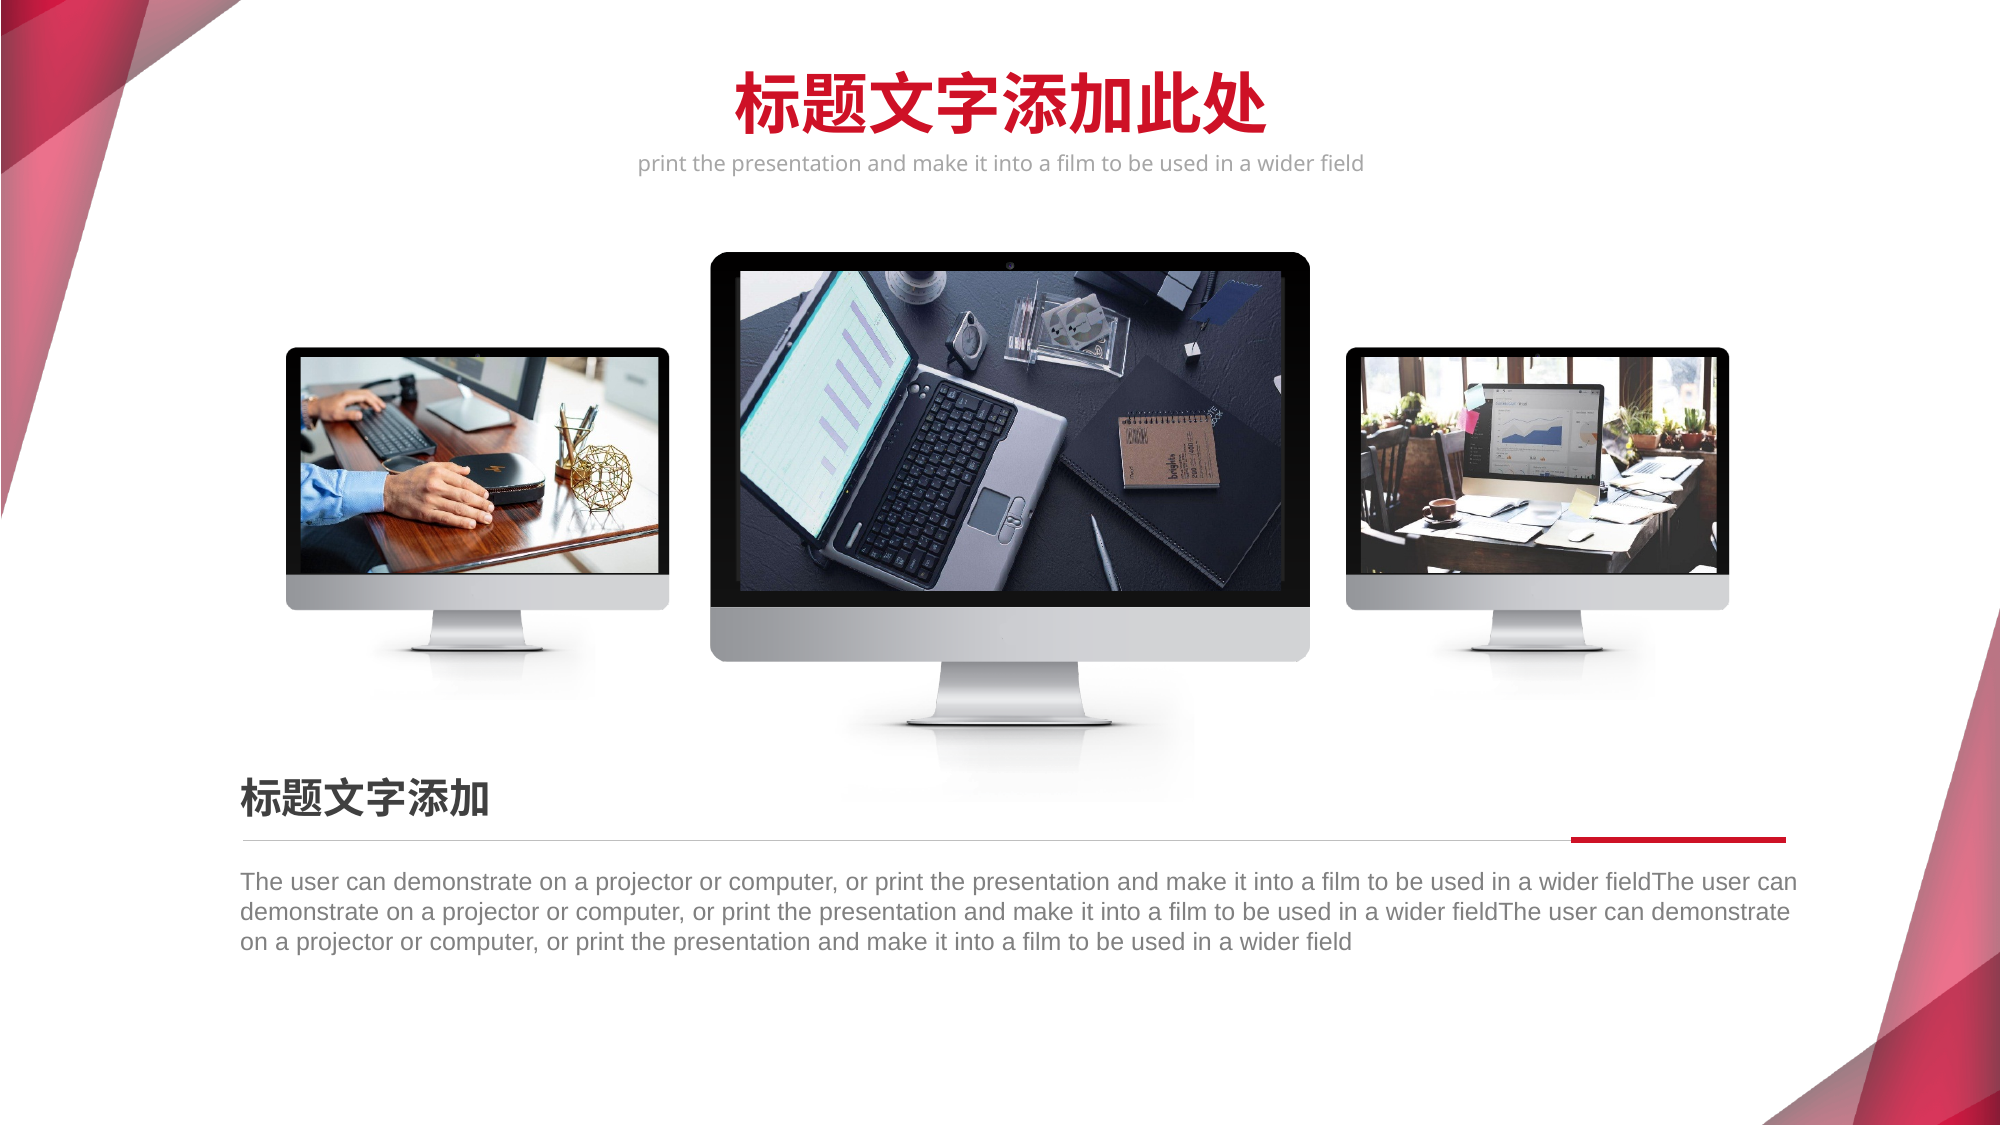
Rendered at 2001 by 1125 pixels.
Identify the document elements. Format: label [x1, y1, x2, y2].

picture [300, 357, 659, 573]
text_box [225, 764, 1827, 965]
picture [2, 0, 303, 520]
picture [1360, 357, 1717, 573]
text_box [252, 233, 1750, 764]
picture [740, 271, 1282, 591]
text_box [544, 54, 1459, 185]
picture [1697, 606, 1999, 1125]
